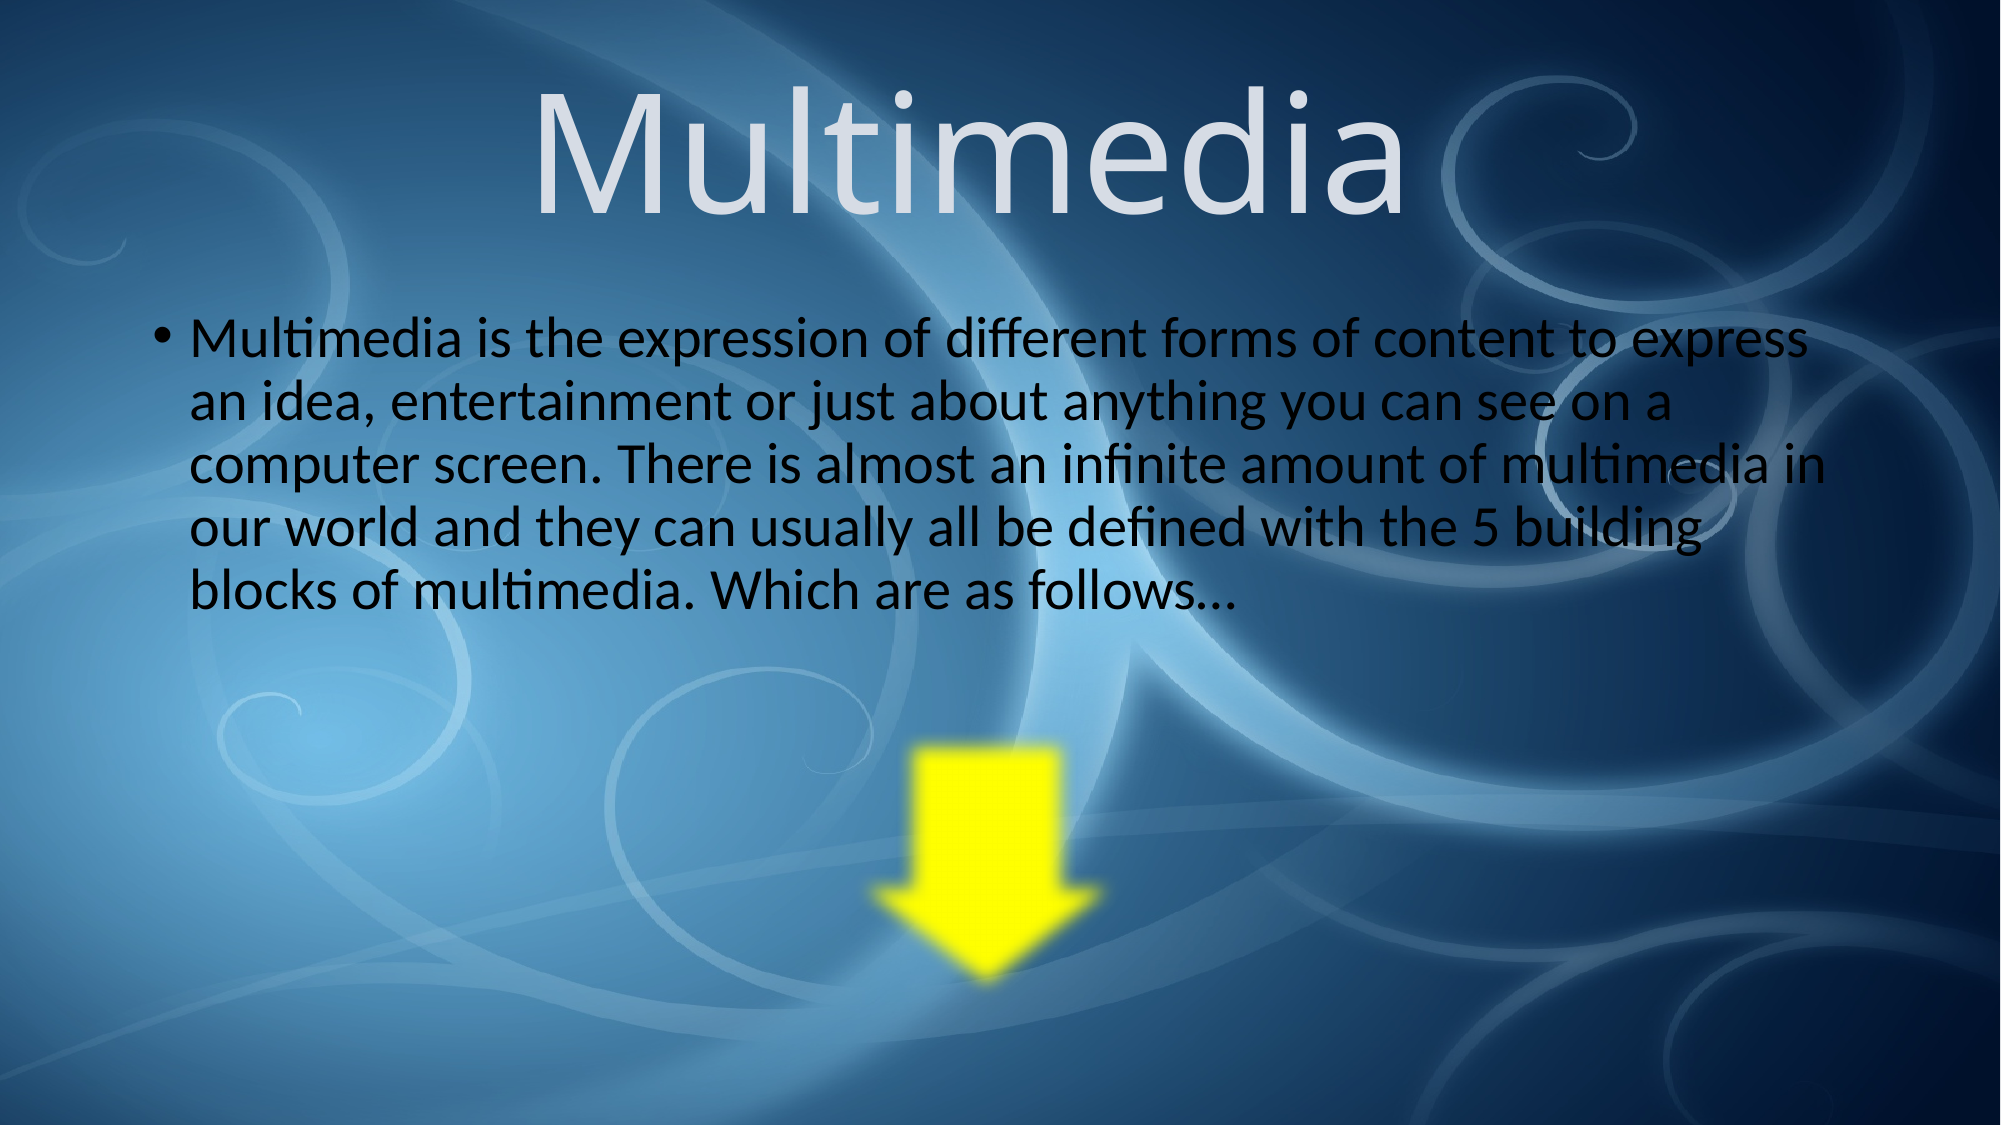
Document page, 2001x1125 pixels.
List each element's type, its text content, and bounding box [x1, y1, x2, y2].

picture [0, 0, 2001, 1125]
text_box [883, 748, 1091, 978]
list Multimedia is the expression of different forms of content to express an idea, entertainment or just about anything you can see on a computer screen. There is almost an infinite amount of multimedia in our world and they can usually all be defined with the 5 building blocks of multimedia. Which are as follows… [137, 299, 1863, 1014]
title Multimedia [510, 51, 1436, 269]
